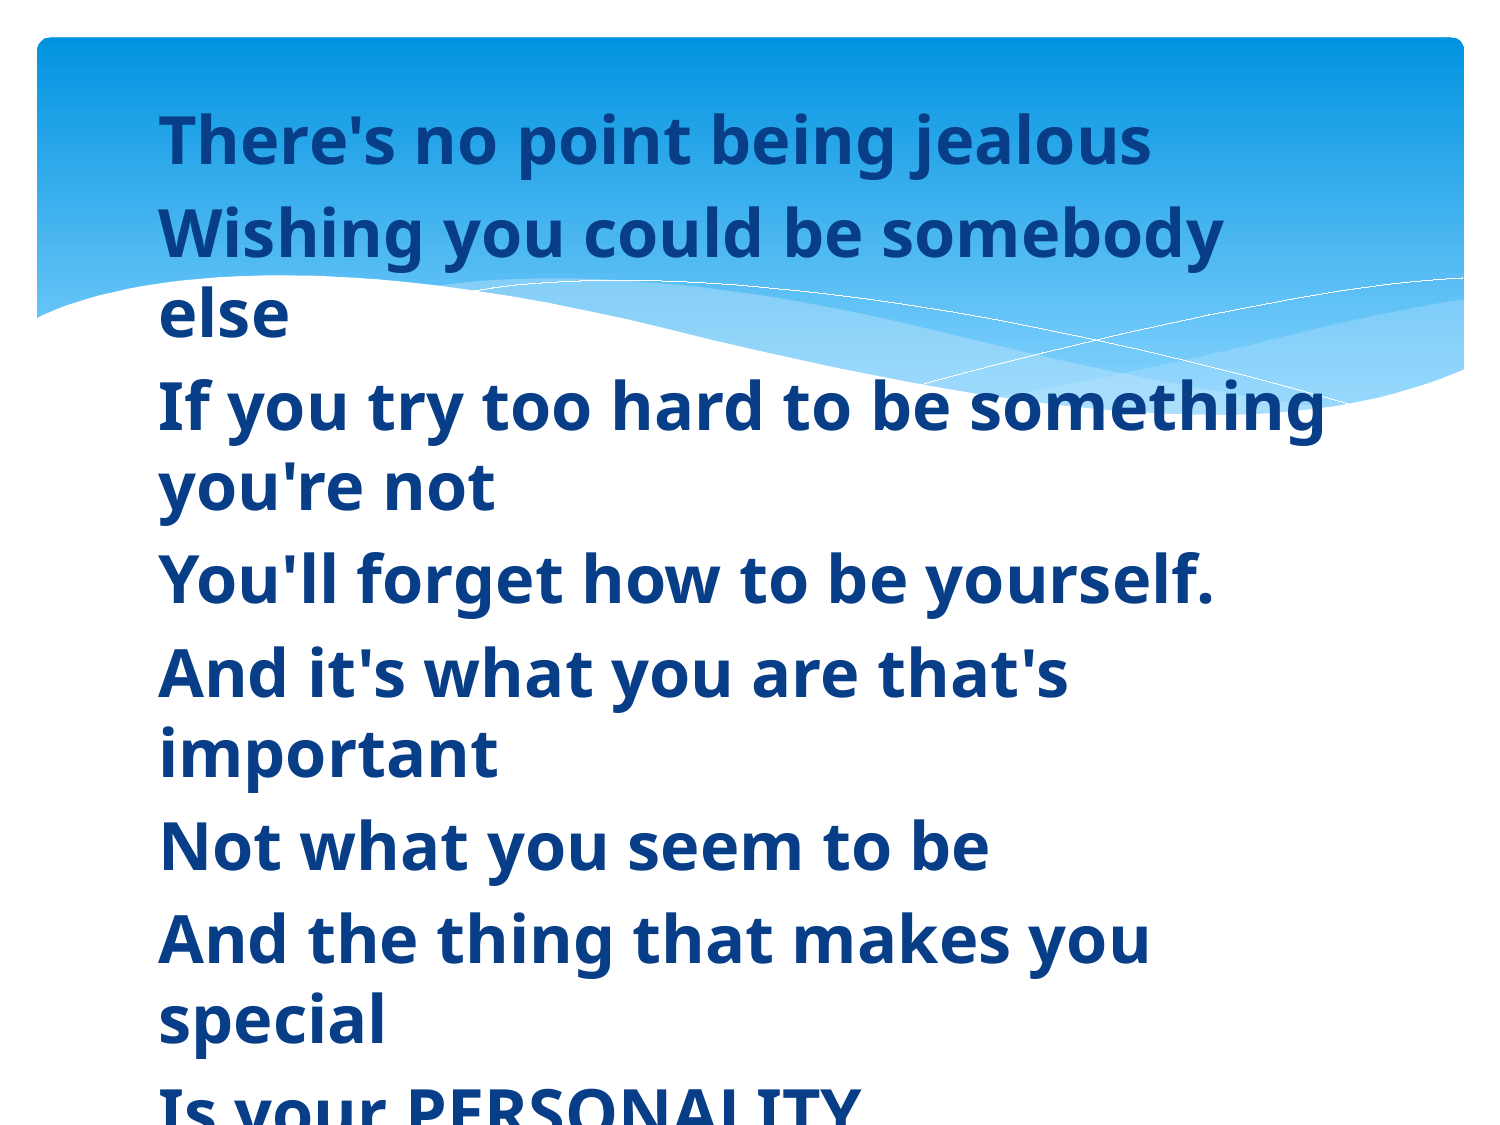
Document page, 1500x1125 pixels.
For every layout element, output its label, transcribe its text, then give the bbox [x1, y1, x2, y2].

list There's no point being jealous Wishing you could be somebody else If you try too hard to be something you're not You'll forget how to be yourself. And it's what you are that's important Not what you seem to be And the thing that makes you special Is your PERSONALITY. [143, 90, 1359, 1005]
